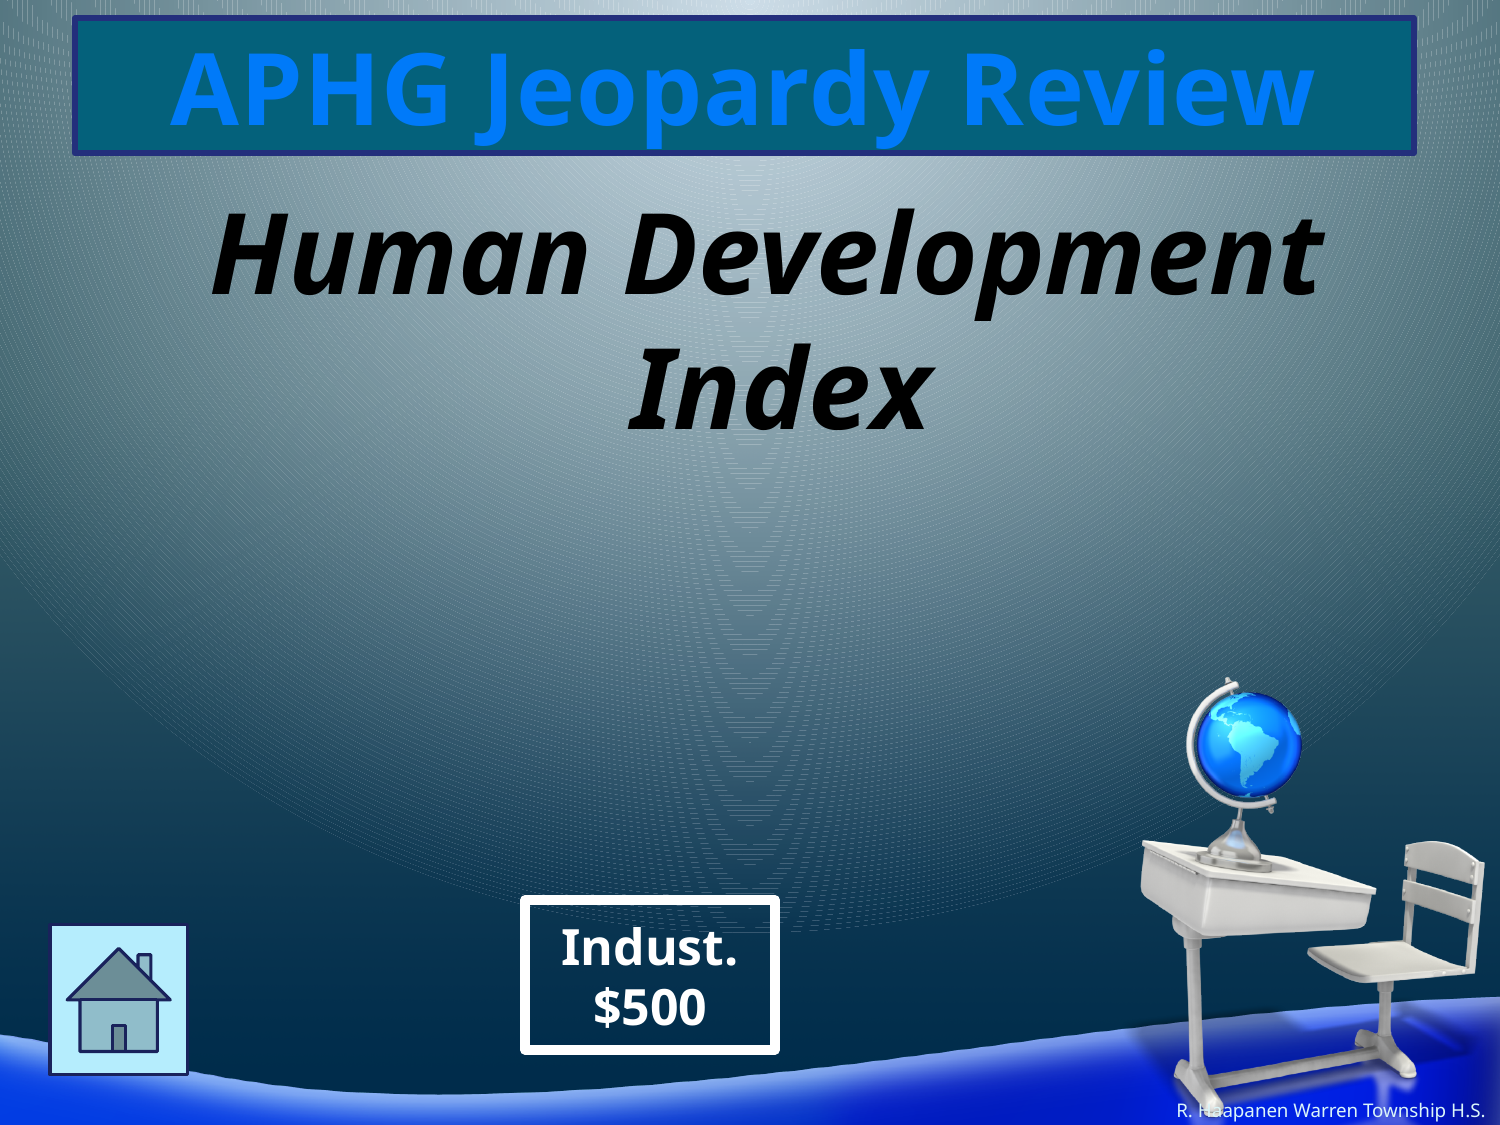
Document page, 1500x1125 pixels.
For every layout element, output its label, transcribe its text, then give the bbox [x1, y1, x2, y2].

text_box [48, 923, 189, 1076]
list Human Development Index [33, 174, 1500, 250]
footer R. Haapanen Warren Township H.S. [1025, 1091, 1500, 1125]
text_box Indust. $500 [525, 899, 775, 1050]
picture [0, 0, 1500, 1125]
